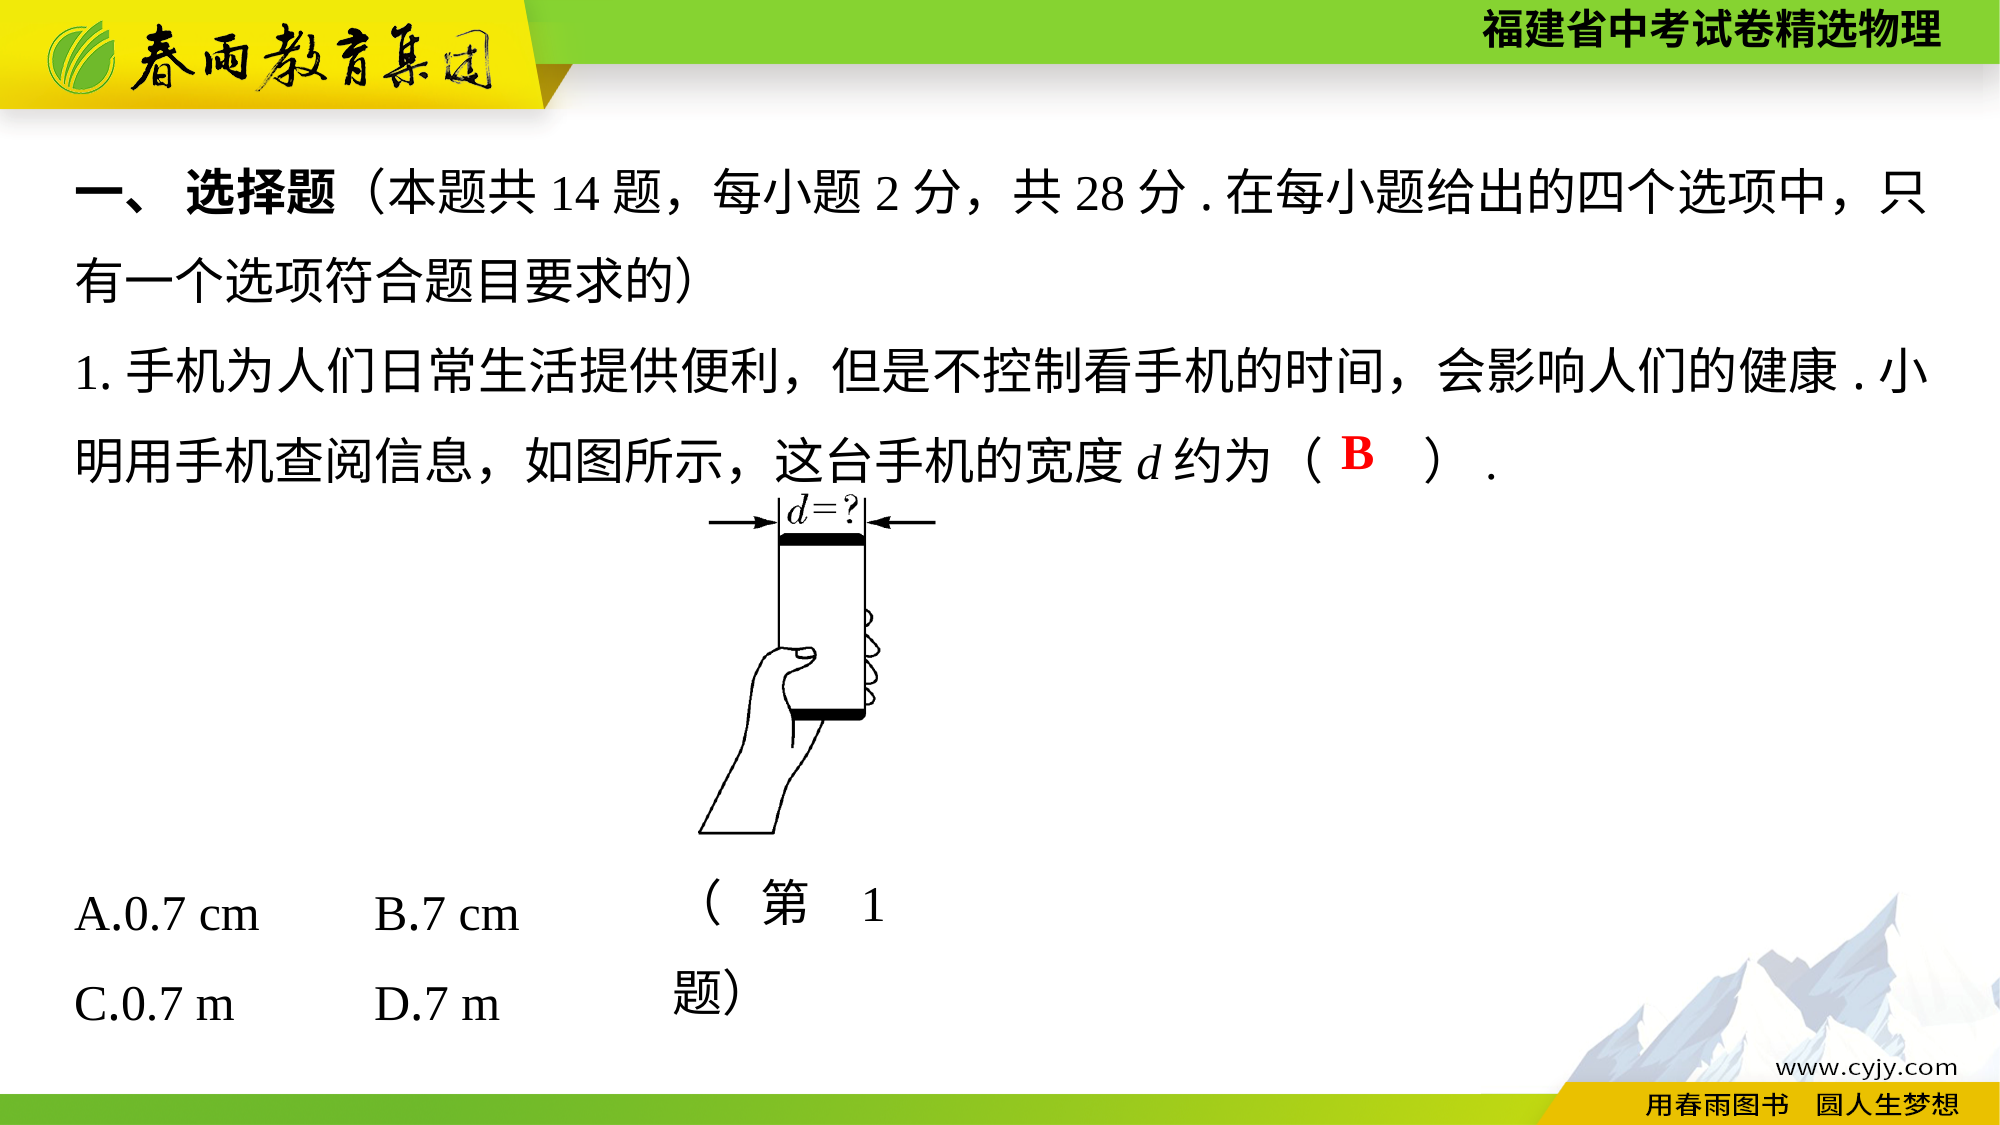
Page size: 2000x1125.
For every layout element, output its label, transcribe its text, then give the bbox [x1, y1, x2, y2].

picture [0, 0, 2000, 1125]
text_box B [1326, 411, 1390, 487]
list 一、 选择题（本题共14题，每小题2分，共28分.在每小题给出的四个选项中，只有一个选项符合题目要求的） 1.手机为人们日常生活提供便利，但是不控制看手机的时间，会影响人们的健康.小明用手机查阅信息，如图所示，这台手机的宽度d约为（ ）. A.0.7 cm B.7 cm C.0.7 m D.7 m [59, 122, 1944, 1047]
text_box （第1题） [657, 851, 913, 939]
